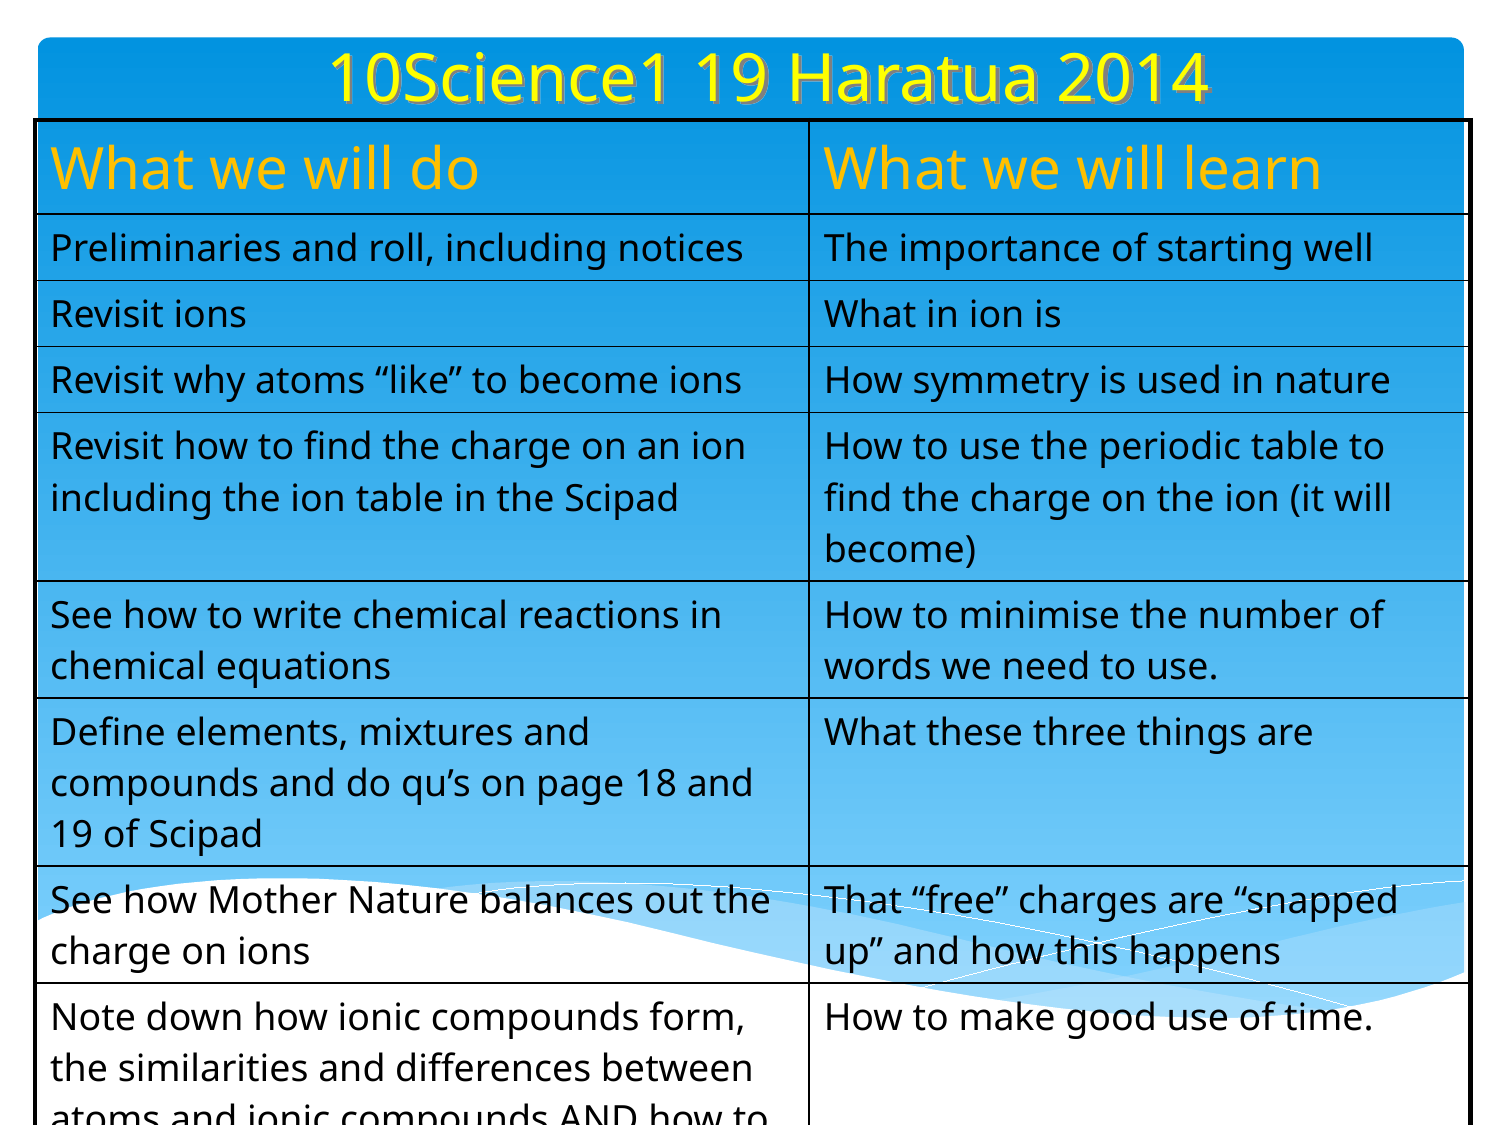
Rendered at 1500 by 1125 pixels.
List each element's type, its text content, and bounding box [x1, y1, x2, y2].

table_cell The importance of starting well [810, 215, 1468, 280]
table_cell How to minimise the number of words we need to use. [810, 582, 1468, 697]
table_cell Revisit how to find the charge on an ion including the ion table in the Scipad [37, 413, 808, 580]
table_cell How to make good use of time. [810, 984, 1468, 1125]
table_cell Preliminaries and roll, including notices [37, 215, 808, 280]
table_cell What these three things are [810, 699, 1468, 865]
table_cell See how Mother Nature balances out the charge on ions [37, 867, 808, 982]
table_cell That “free” charges are “snapped up” and how this happens [810, 867, 1468, 982]
table_cell Revisit ions [37, 281, 808, 346]
table_cell See how to write chemical reactions in chemical equations [37, 582, 808, 697]
table_cell How to use the periodic table to find the charge on the ion (it will become) [810, 413, 1468, 580]
table_cell Note down how ionic compounds form, the similarities and differences between atoms and ionic compounds AND how to predict the formula for an ionic compound. Use the “bricks” to help us get there. [37, 984, 808, 1125]
table_header What we will do [37, 122, 808, 213]
table_cell What in ion is [810, 281, 1468, 346]
table_cell Define elements, mixtures and compounds and do qu’s on page 18 and 19 of Scipad [37, 699, 808, 865]
table_header What we will learn [810, 122, 1468, 213]
text_box 10Science1 19 Haratua 2014 [162, 24, 1375, 118]
table_cell How symmetry is used in nature [810, 347, 1468, 412]
table_cell Revisit why atoms “like” to become ions [37, 347, 808, 412]
